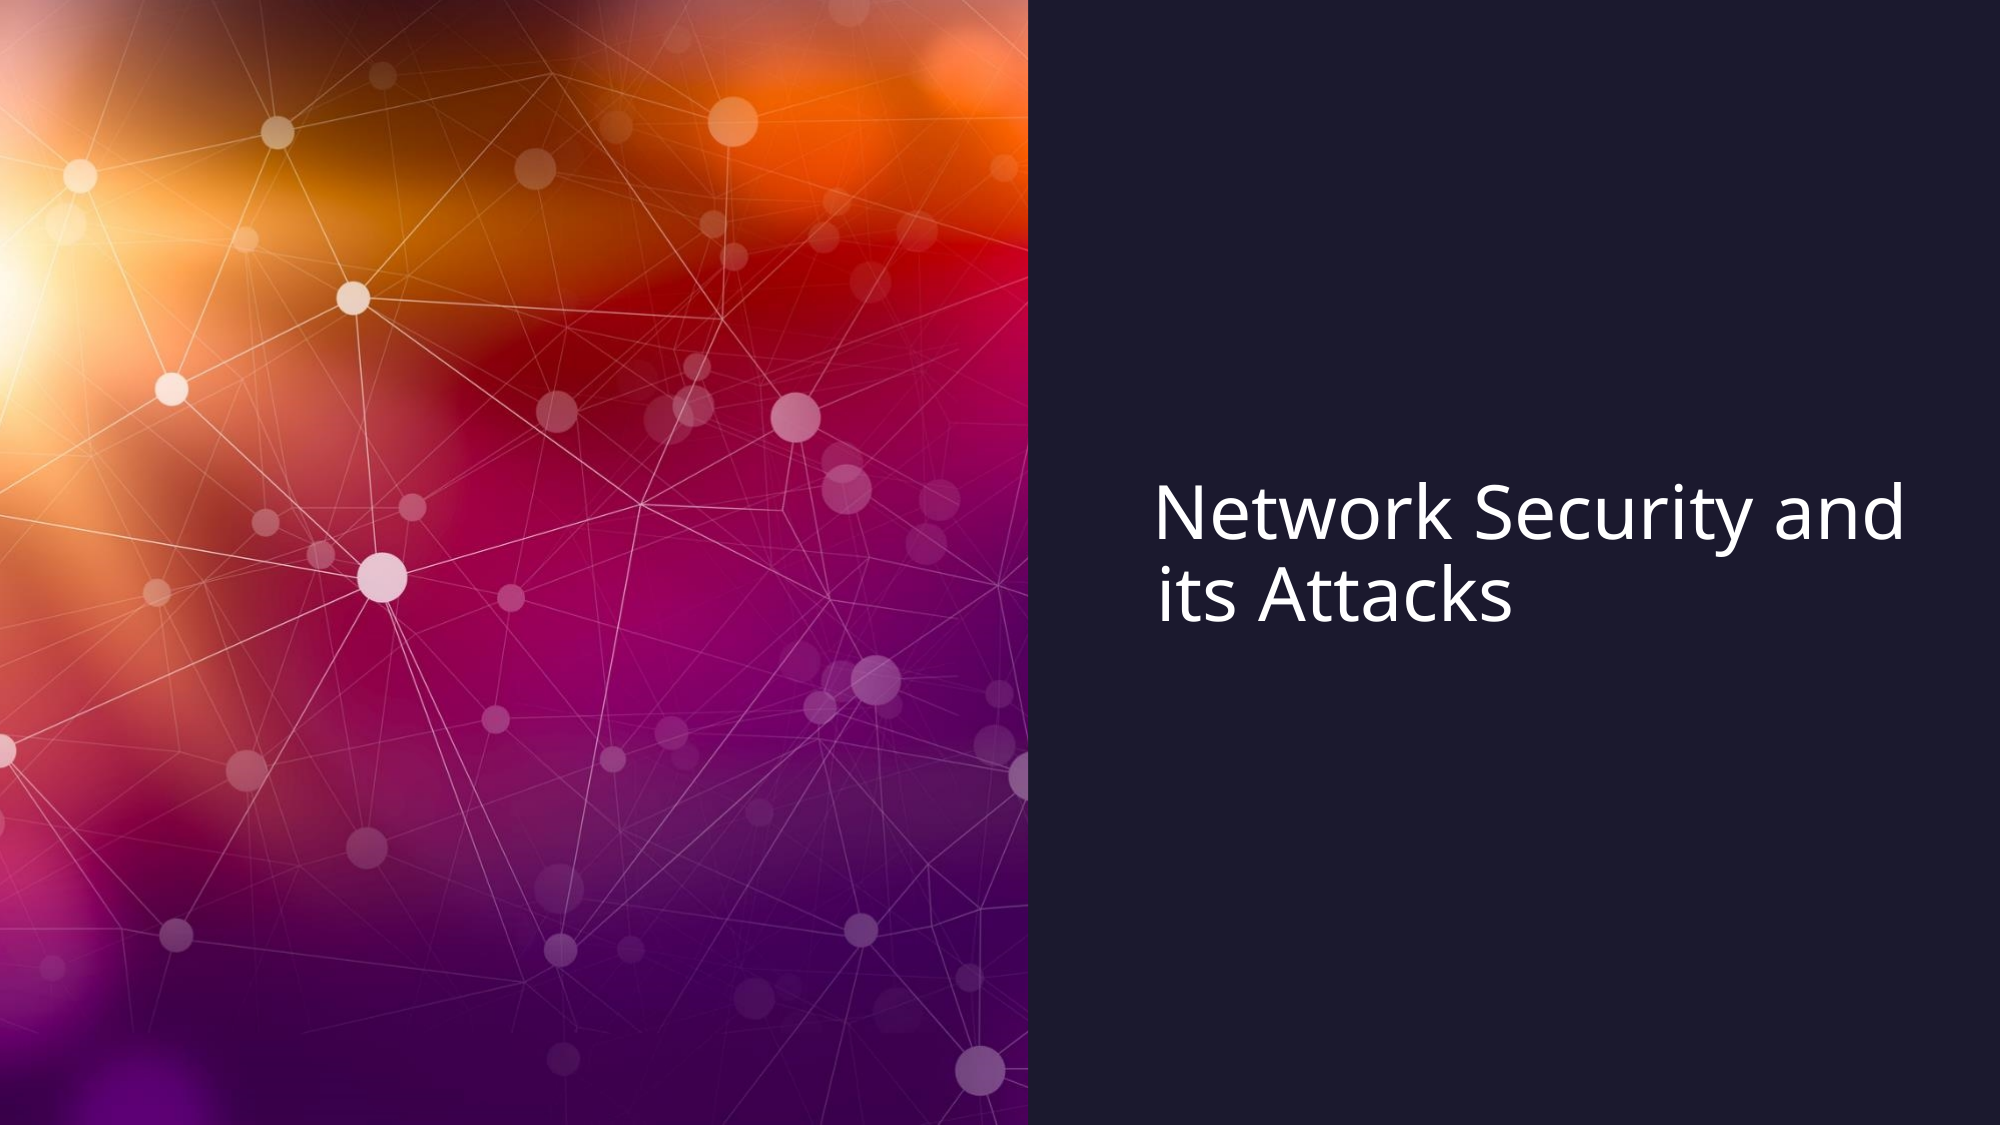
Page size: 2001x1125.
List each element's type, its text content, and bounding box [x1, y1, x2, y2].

picture [0, 0, 1029, 1125]
title Network Security and its Attacks [1151, 108, 1910, 1018]
